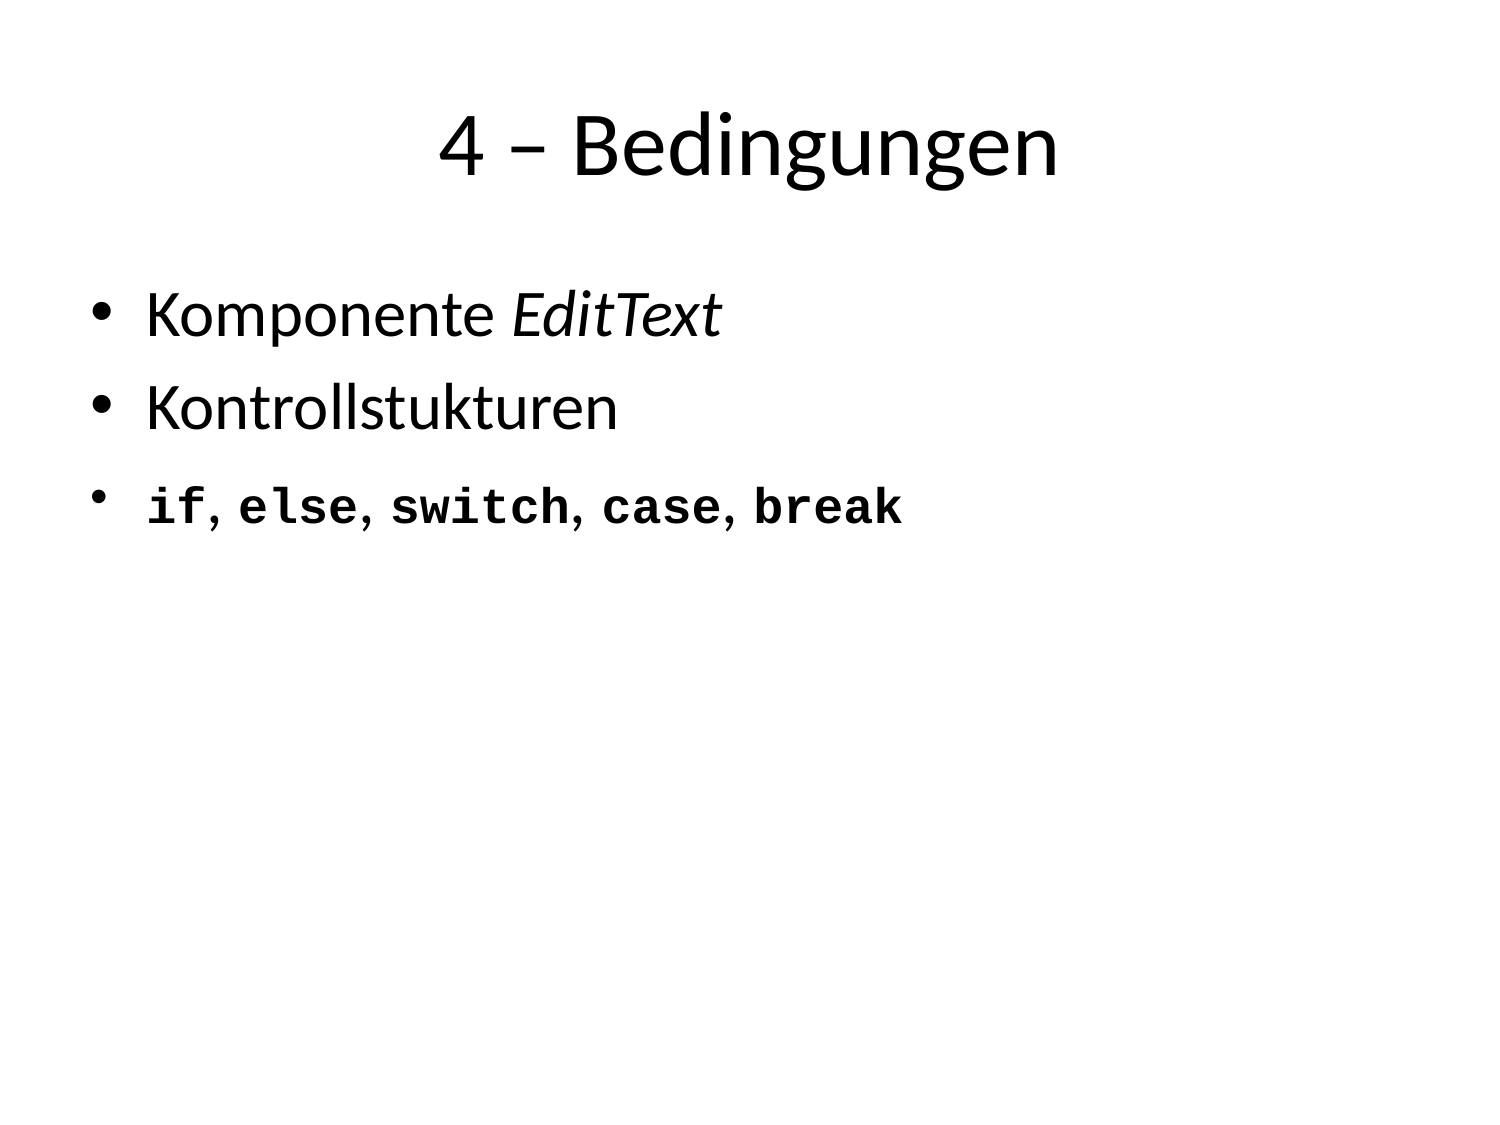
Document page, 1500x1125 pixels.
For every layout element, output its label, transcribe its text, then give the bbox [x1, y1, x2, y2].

title 4 – Bedingungen [75, 45, 1425, 233]
list Komponente EditText Kontrollstukturen if, else, switch, case, break [75, 262, 1425, 1005]
